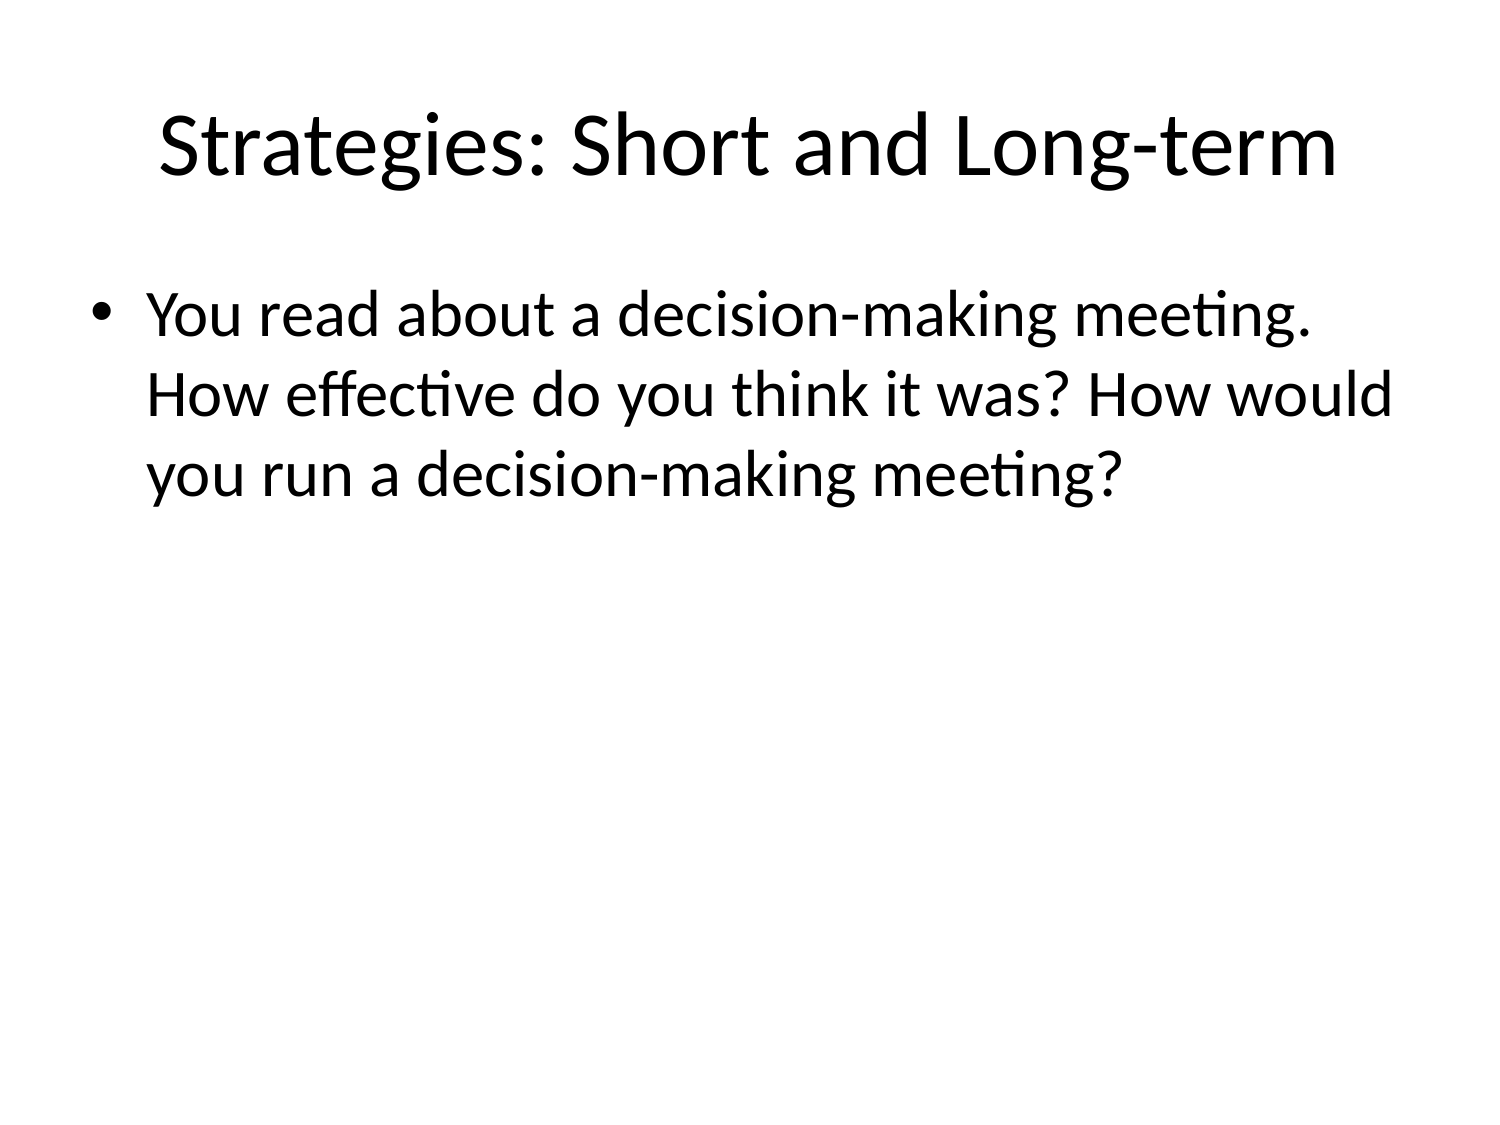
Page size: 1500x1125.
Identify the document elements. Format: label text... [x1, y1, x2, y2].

list You read about a decision-making meeting. How effective do you think it was? How would you run a decision-making meeting? [75, 262, 1425, 1005]
title Strategies: Short and Long-term [75, 45, 1425, 233]
